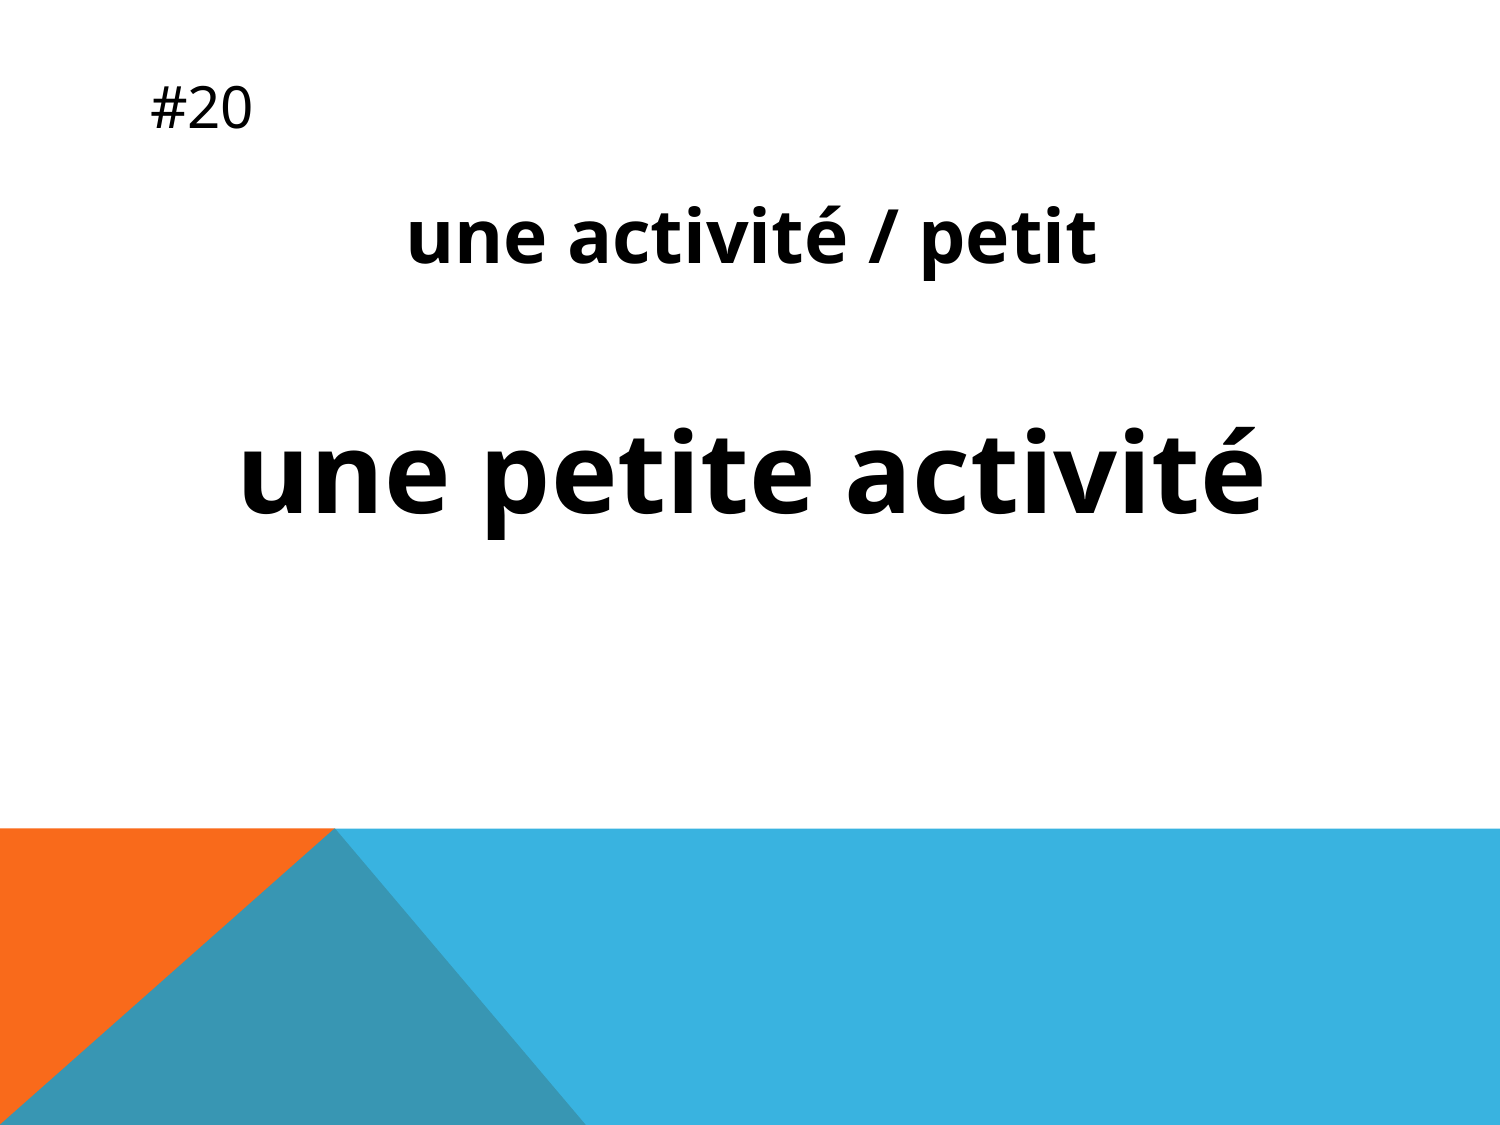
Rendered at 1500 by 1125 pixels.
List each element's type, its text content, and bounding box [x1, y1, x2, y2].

title #20 [135, 60, 1369, 150]
list une activité / petit une petite activité [135, 180, 1369, 768]
